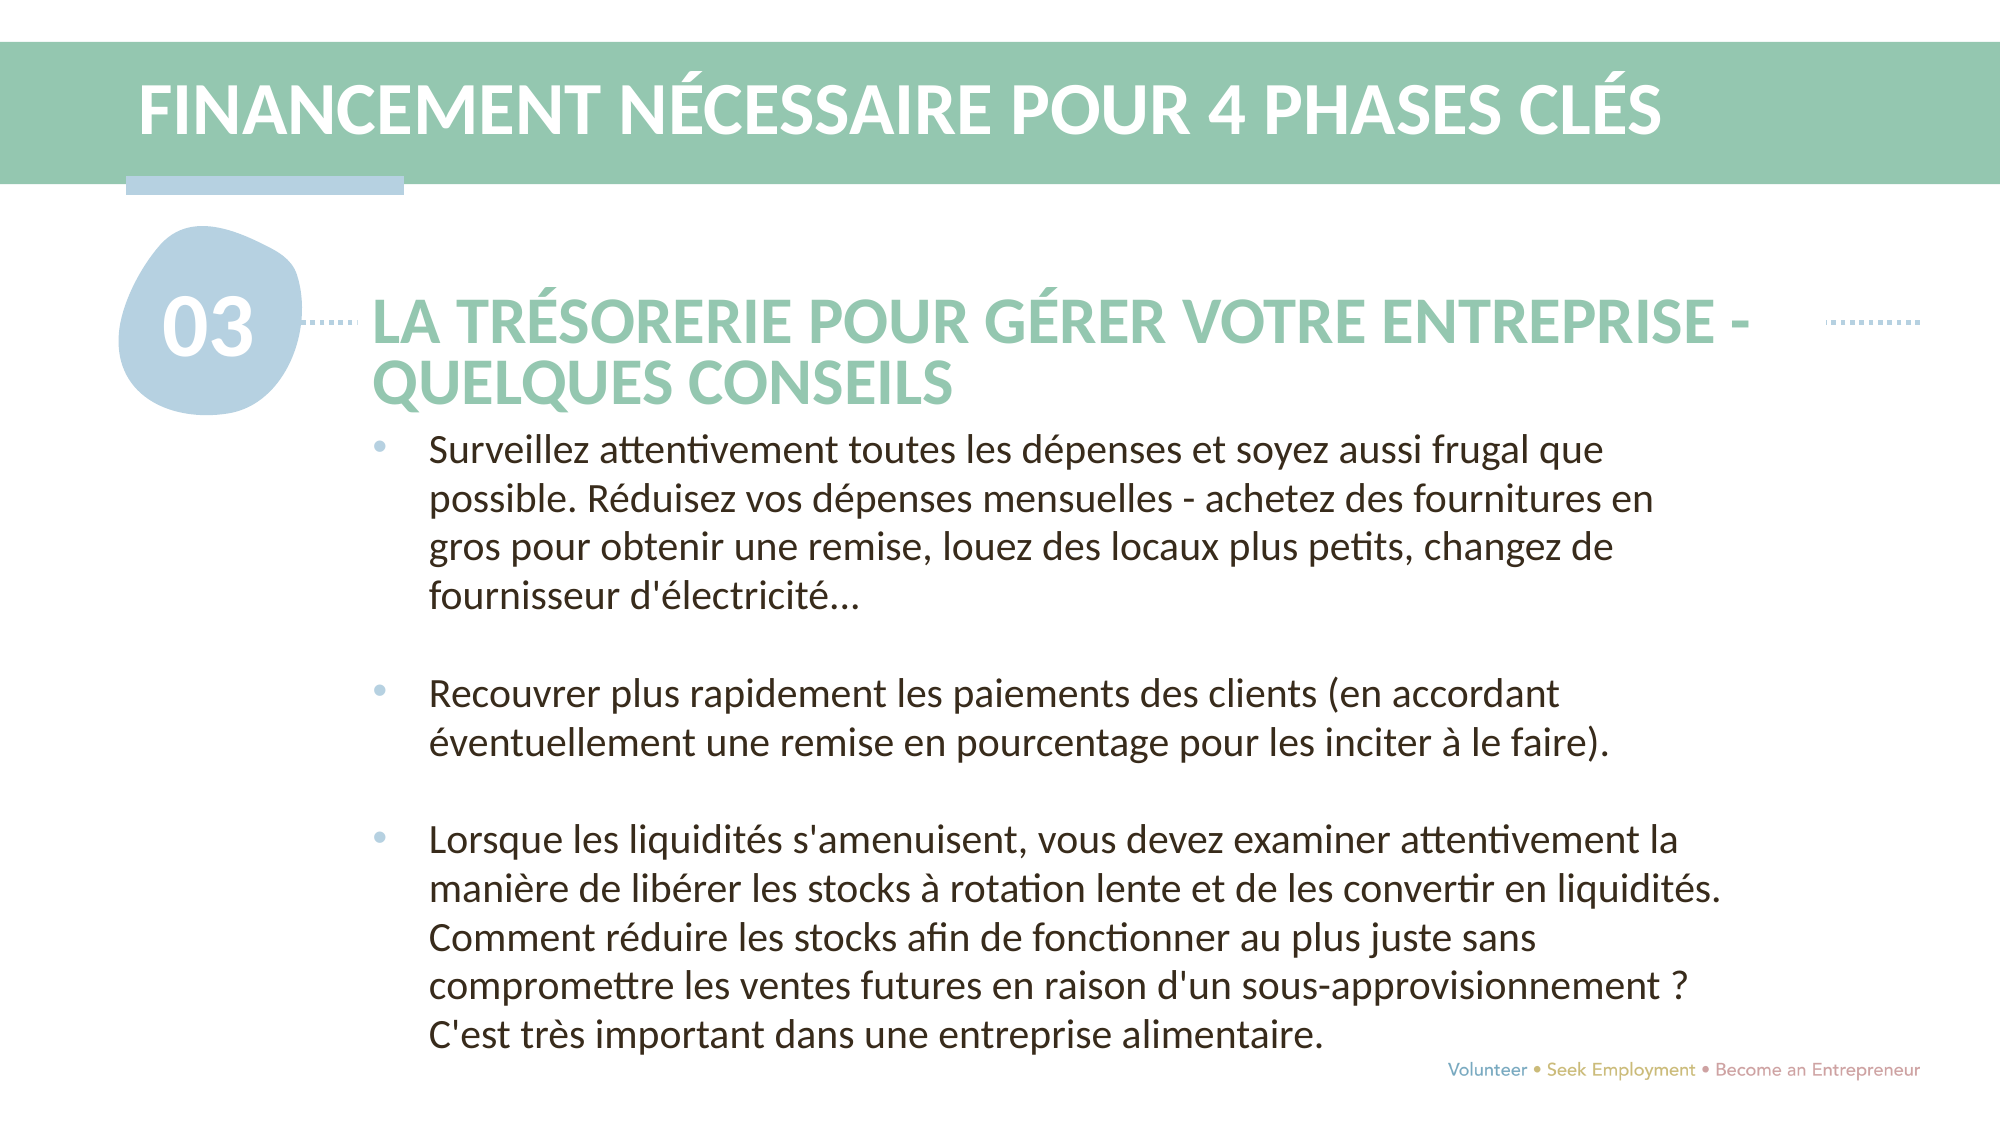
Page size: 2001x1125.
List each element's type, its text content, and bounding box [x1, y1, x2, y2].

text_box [118, 225, 302, 471]
picture [1418, 1046, 1971, 1103]
text_box LA TRÉSORERIE POUR GÉRER VOTRE ENTREPRISE - QUELQUES CONSEILS [357, 323, 1826, 361]
text_box Surveillez attentivement toutes les dépenses et soyez aussi frugal que possible. Réduisez vos dépenses mensuelles - achetez des fournitures en gros pour obtenir une remise, louez des locaux plus petits, changez de fournisseur d'électricité... Recouvrer plus rapidement les paiements des clients (en accordant éventuellement une remise en pourcentage pour les inciter à le faire). Lorsque les liquidités s'amenuisent, vous devez examiner attentivement la manière de libérer les stocks à rotation lente et de les convertir en liquidités. Comment réduire les stocks afin de fonctionner au plus juste sans compromettre les ventes futures en raison d'un sous-approvisionnement ? C'est très important dans une entreprise alimentaire. [357, 415, 1740, 983]
list FINANCEMENT NÉCESSAIRE POUR 4 PHASES CLÉS [123, 51, 1913, 170]
text_box LA TRÉSORERIE POUR GÉRER VOTRE ENTREPRISE - QUELQUES CONSEILS [357, 288, 1826, 322]
